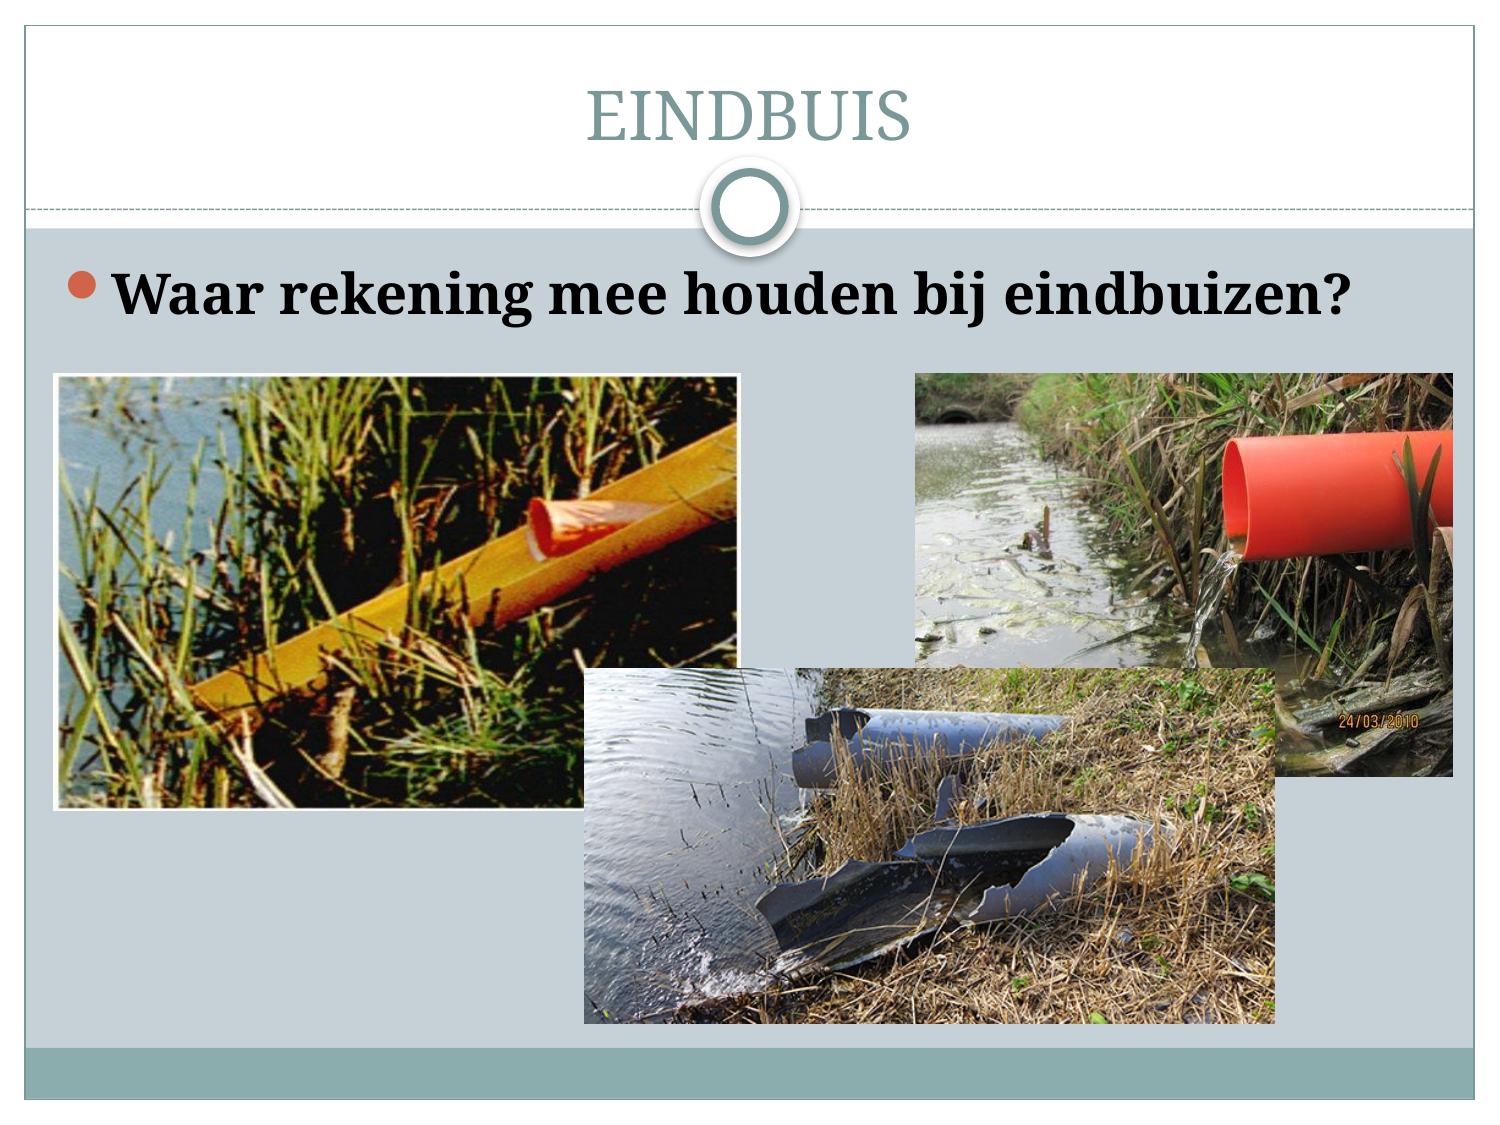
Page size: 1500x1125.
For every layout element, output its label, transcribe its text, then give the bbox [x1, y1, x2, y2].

title EINDBUIS [49, 37, 1450, 162]
list Waar rekening mee houden bij eindbuizen? [49, 250, 1445, 665]
picture [52, 373, 1453, 1025]
